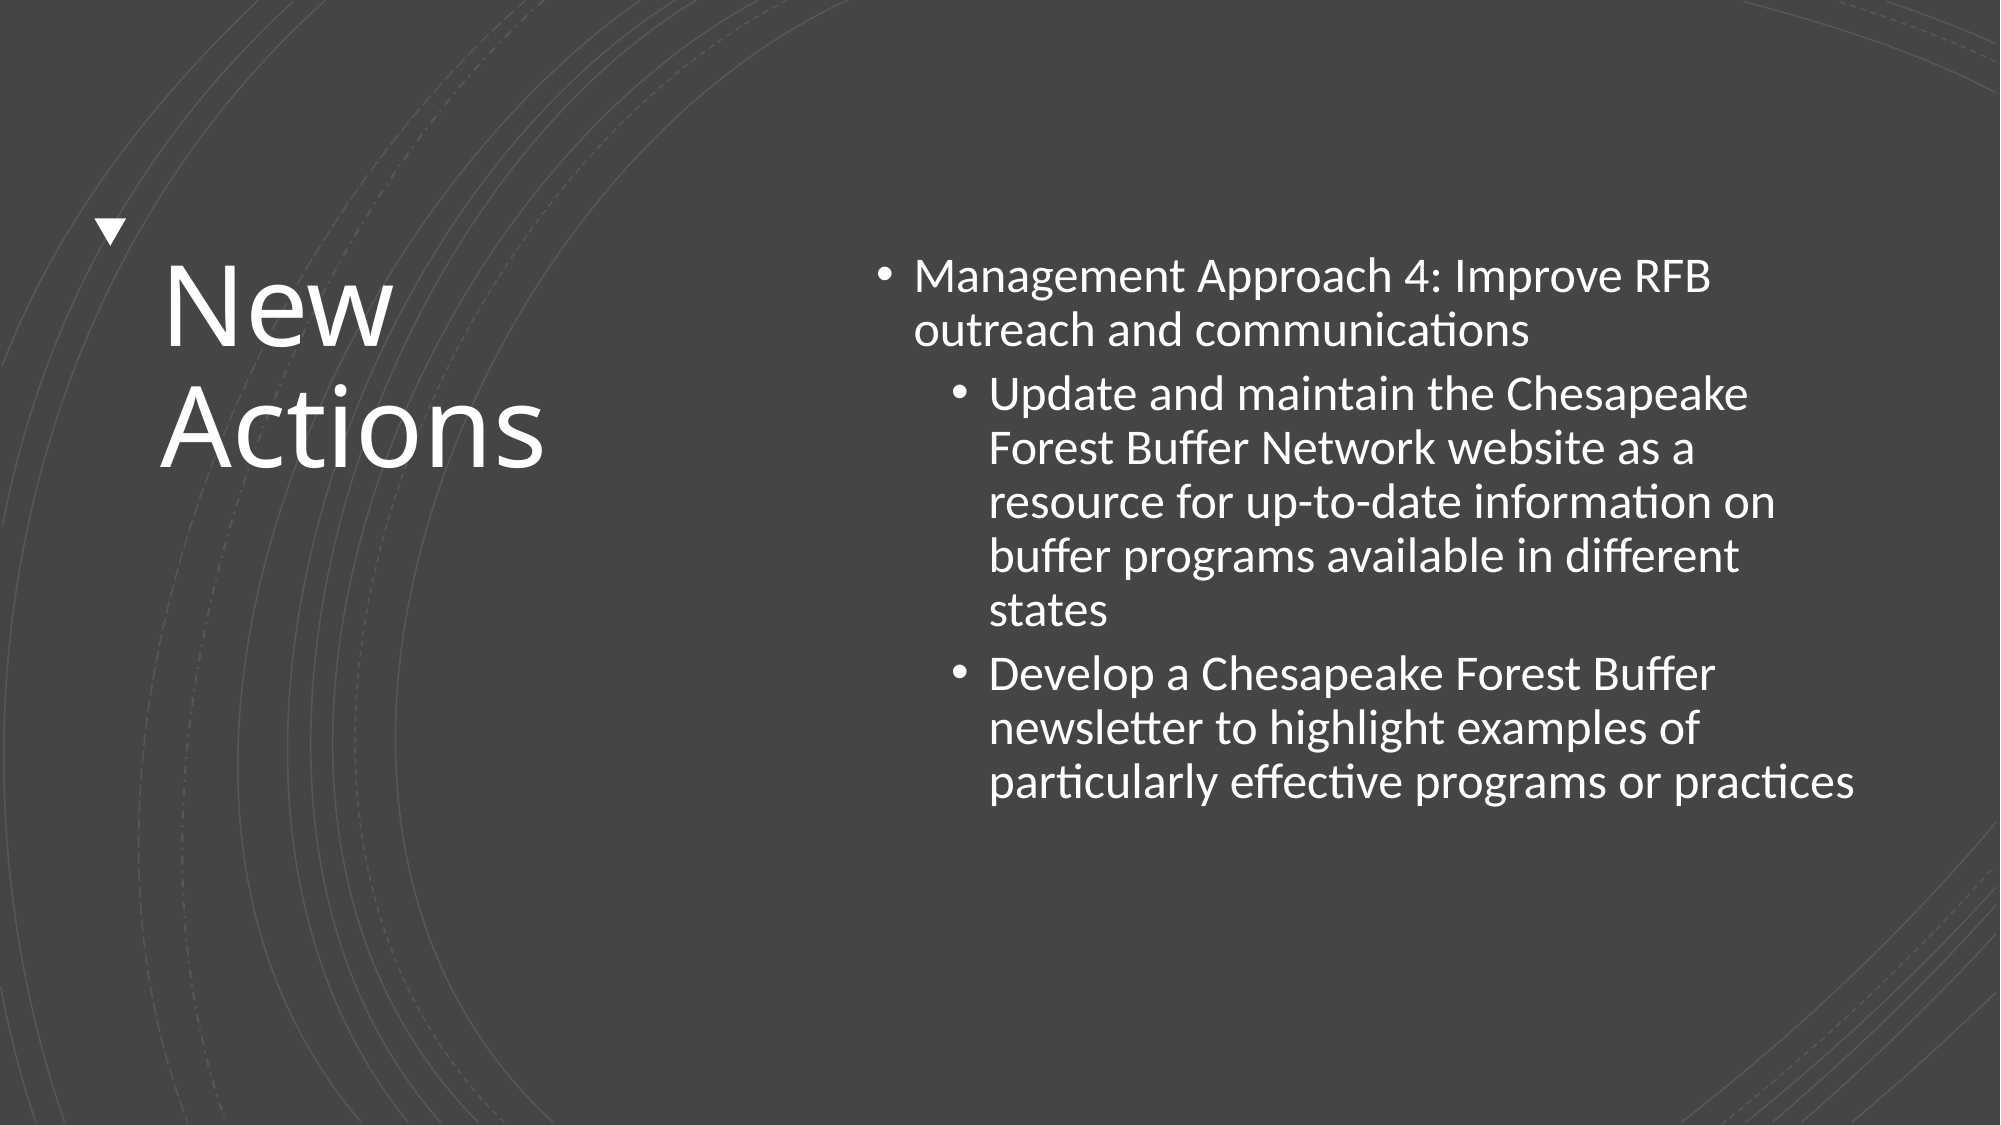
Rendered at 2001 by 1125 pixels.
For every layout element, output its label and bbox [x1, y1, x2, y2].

text_box [0, 0, 1996, 1125]
